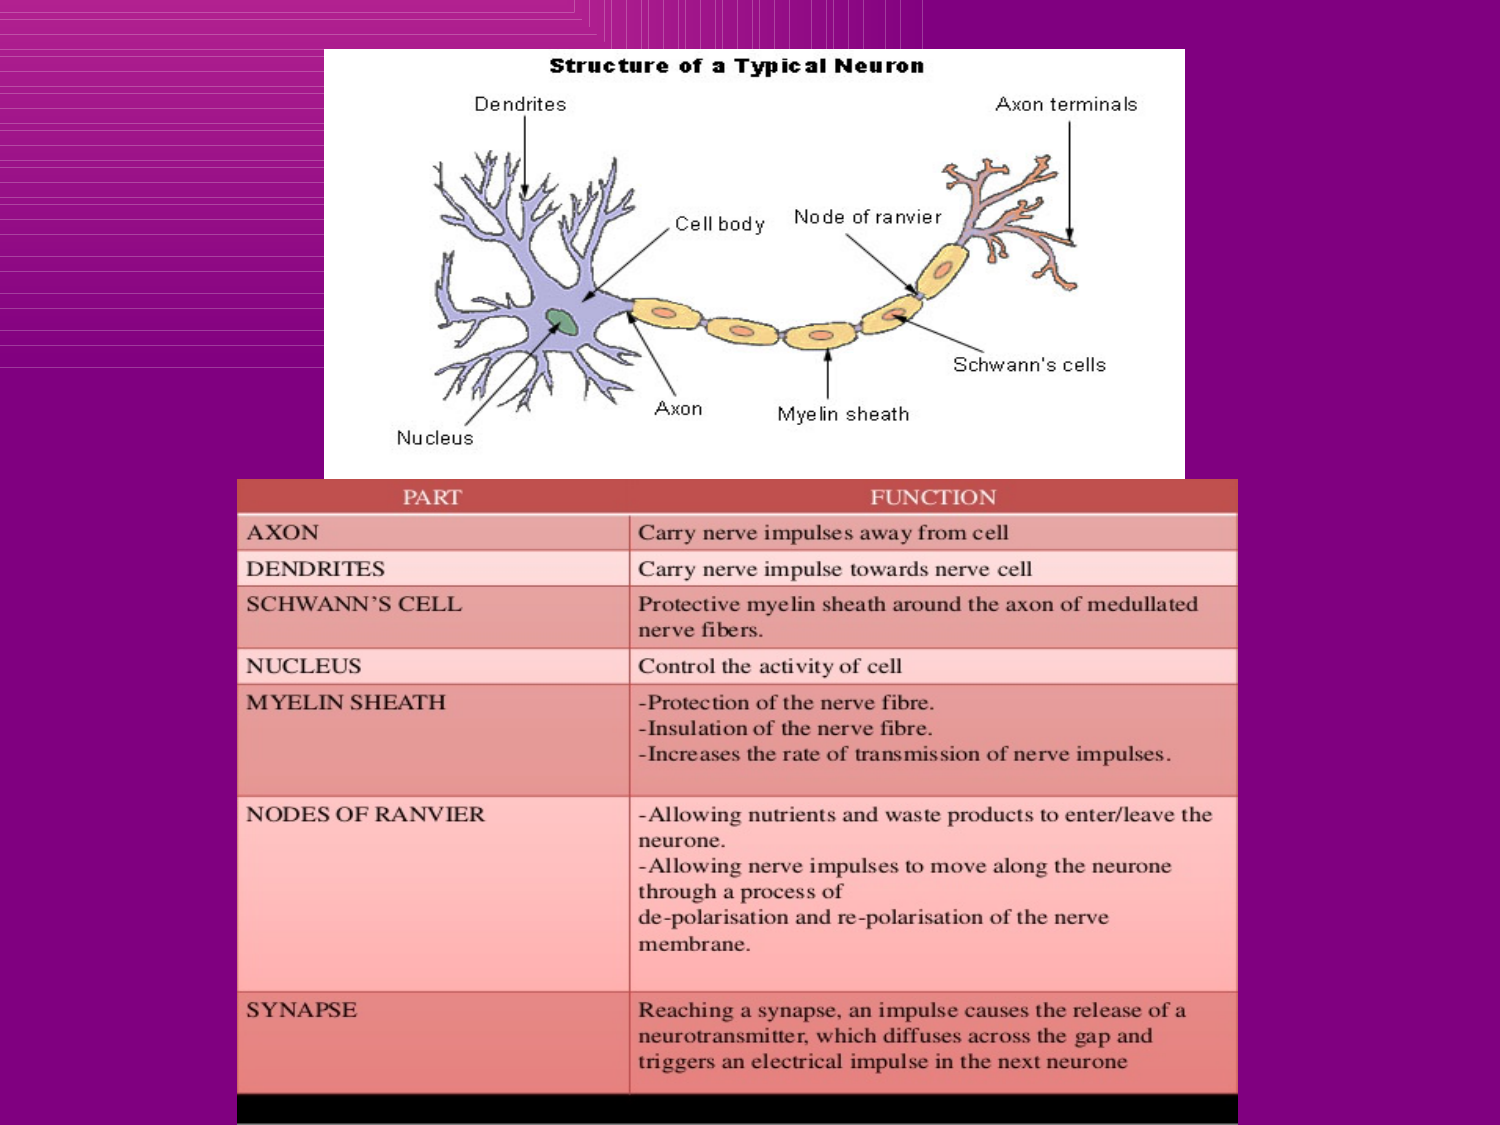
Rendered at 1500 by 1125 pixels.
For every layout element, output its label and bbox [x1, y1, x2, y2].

picture [237, 49, 1238, 1125]
